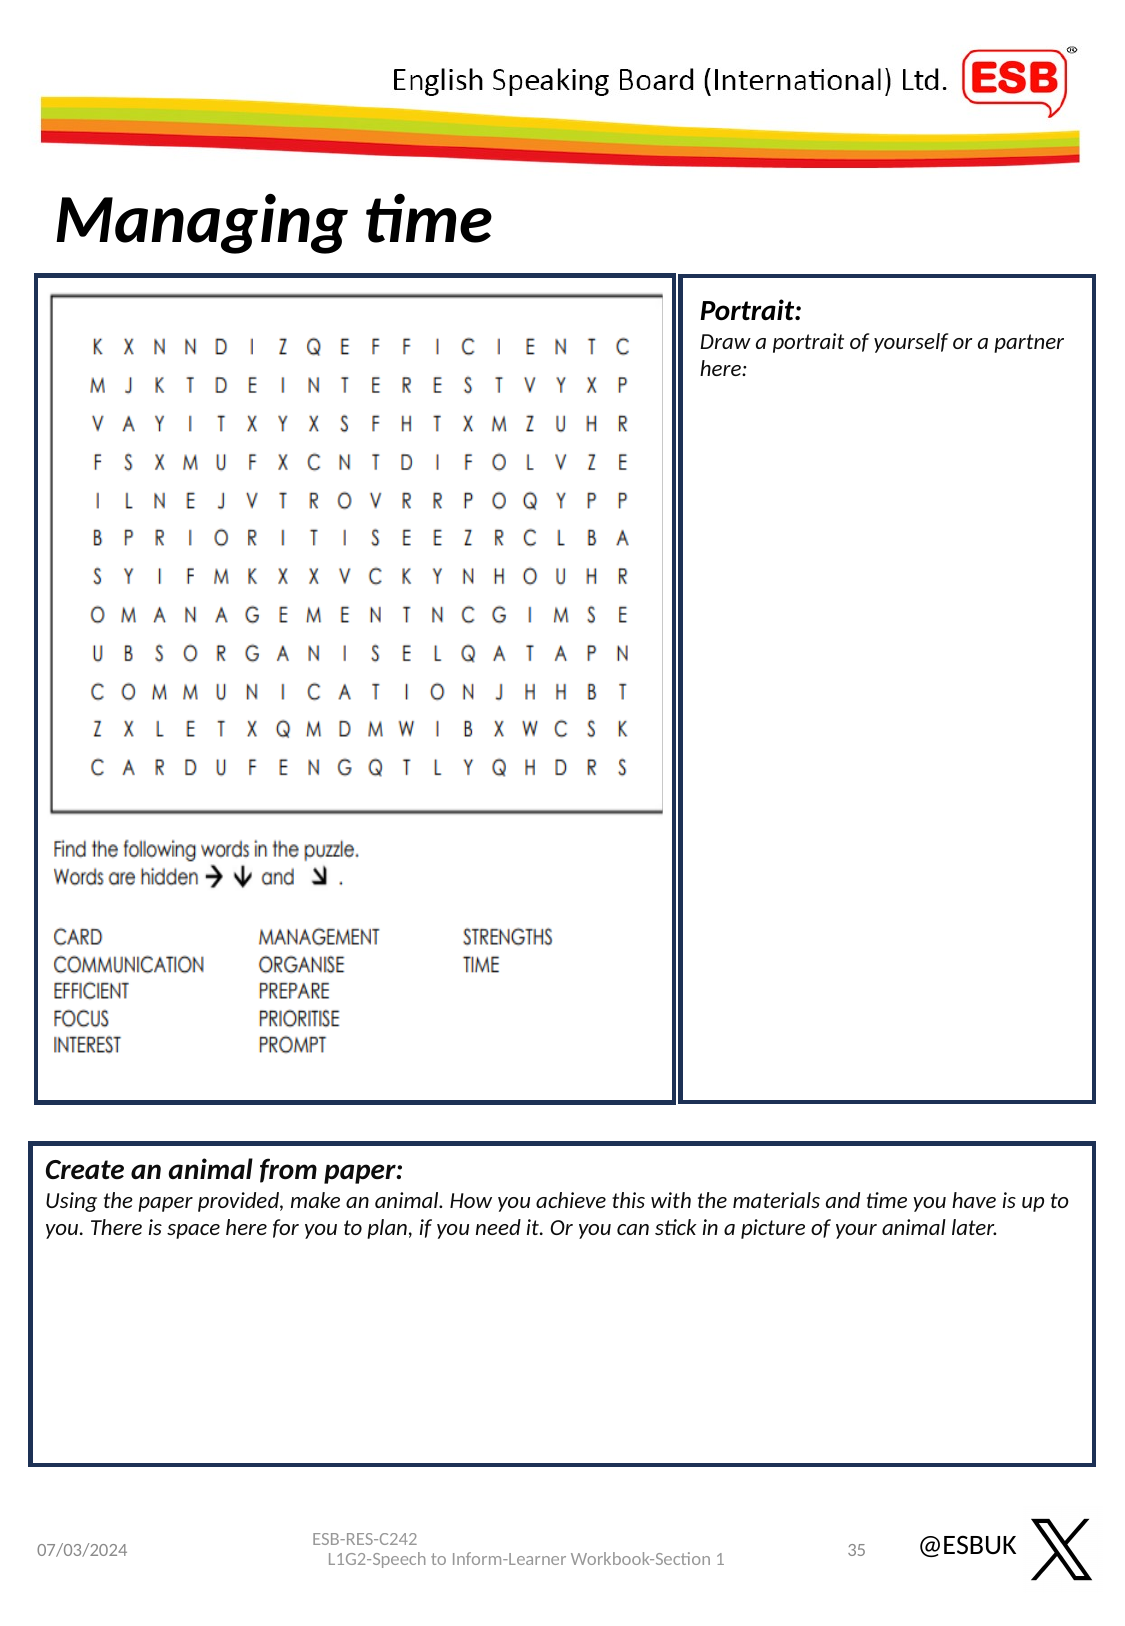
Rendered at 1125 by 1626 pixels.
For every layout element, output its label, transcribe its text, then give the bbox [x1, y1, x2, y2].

picture [1022, 1506, 1103, 1593]
text_box Create an animal from paper: Using the paper provided, make an animal. How you achieve this with the materials and time you have is up to you. There is space here for you to plan, if you need it. Or you can stick in a picture of your animal later. [29, 1142, 1095, 1466]
footer ESB-RES-C242 L1G2-Speech to Inform-Learner Workbook-Section 1 [296, 1506, 697, 1593]
text_box Portrait: Draw a portrait of yourself or a partner here: [685, 284, 1083, 424]
picture [47, 279, 663, 1085]
slide_number 35 [697, 1506, 882, 1593]
picture [0, 1, 1125, 234]
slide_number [22, 1506, 276, 1593]
title Managing time [39, 175, 1010, 266]
text_box [35, 275, 675, 1103]
text_box [680, 275, 1095, 1103]
